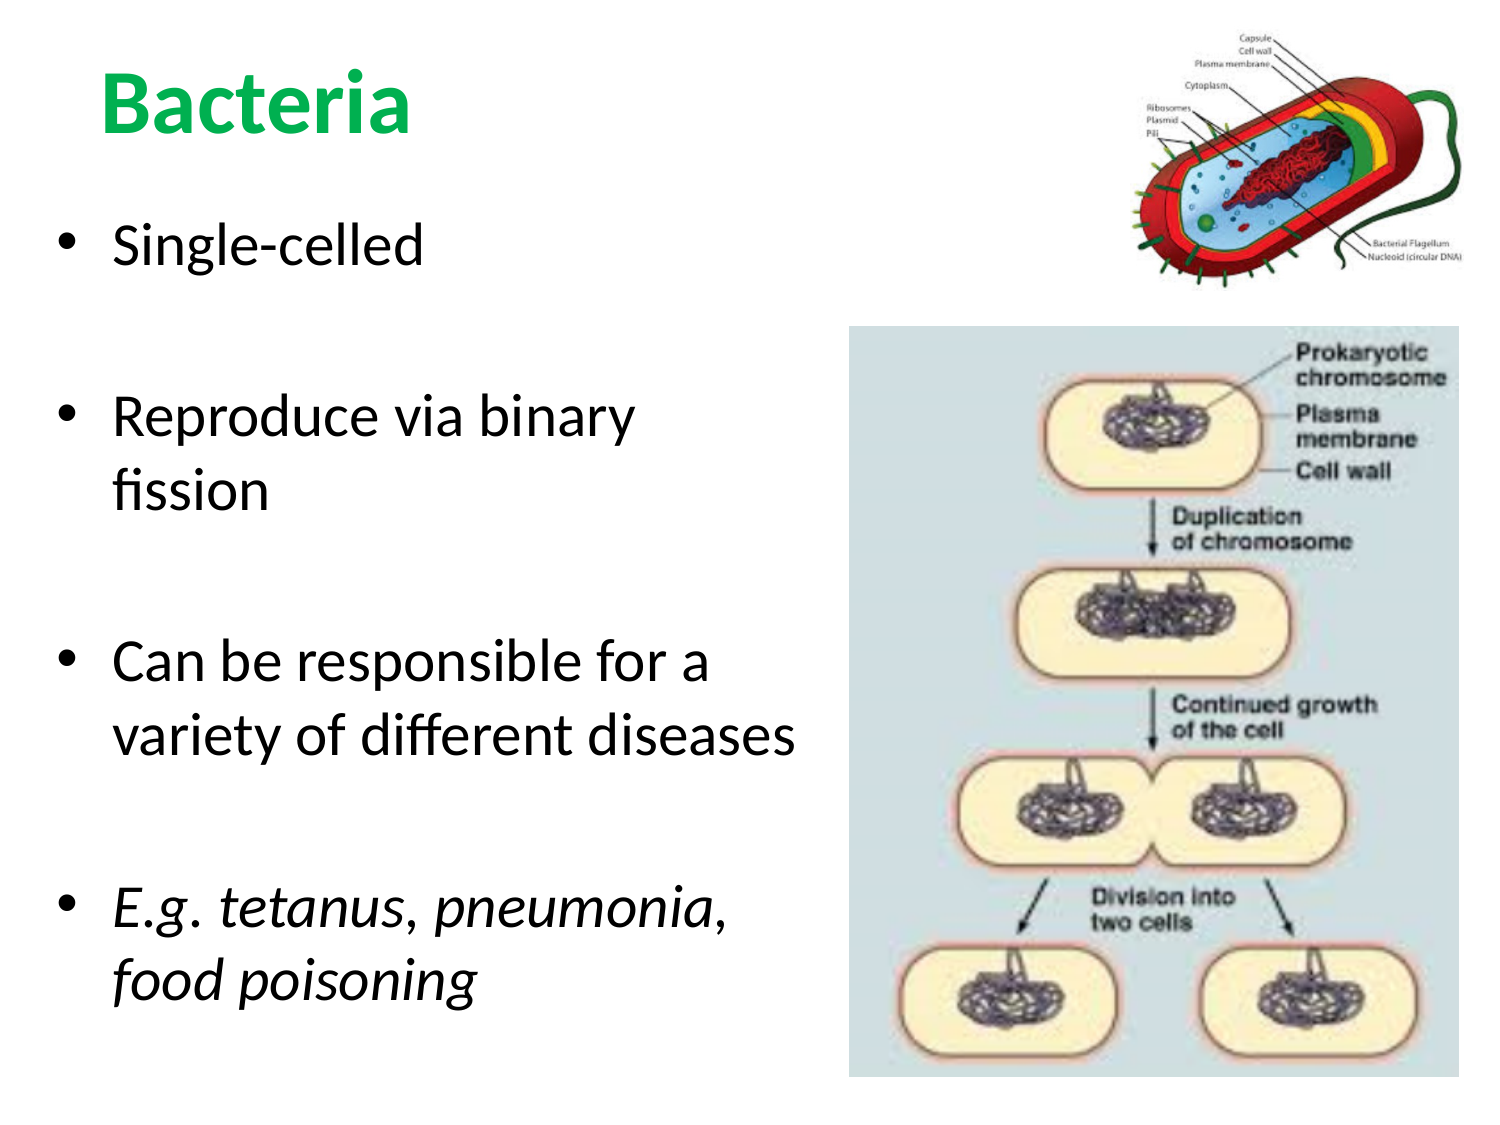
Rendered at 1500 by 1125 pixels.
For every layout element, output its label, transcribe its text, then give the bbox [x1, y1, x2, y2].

picture [849, 325, 1459, 1077]
title Bacteria [0, 3, 514, 191]
list Single-celled Reproduce via binary fission Can be responsible for a variety of different diseases E.g. tetanus, pneumonia, food poisoning [41, 196, 821, 1077]
picture [1130, 18, 1465, 291]
